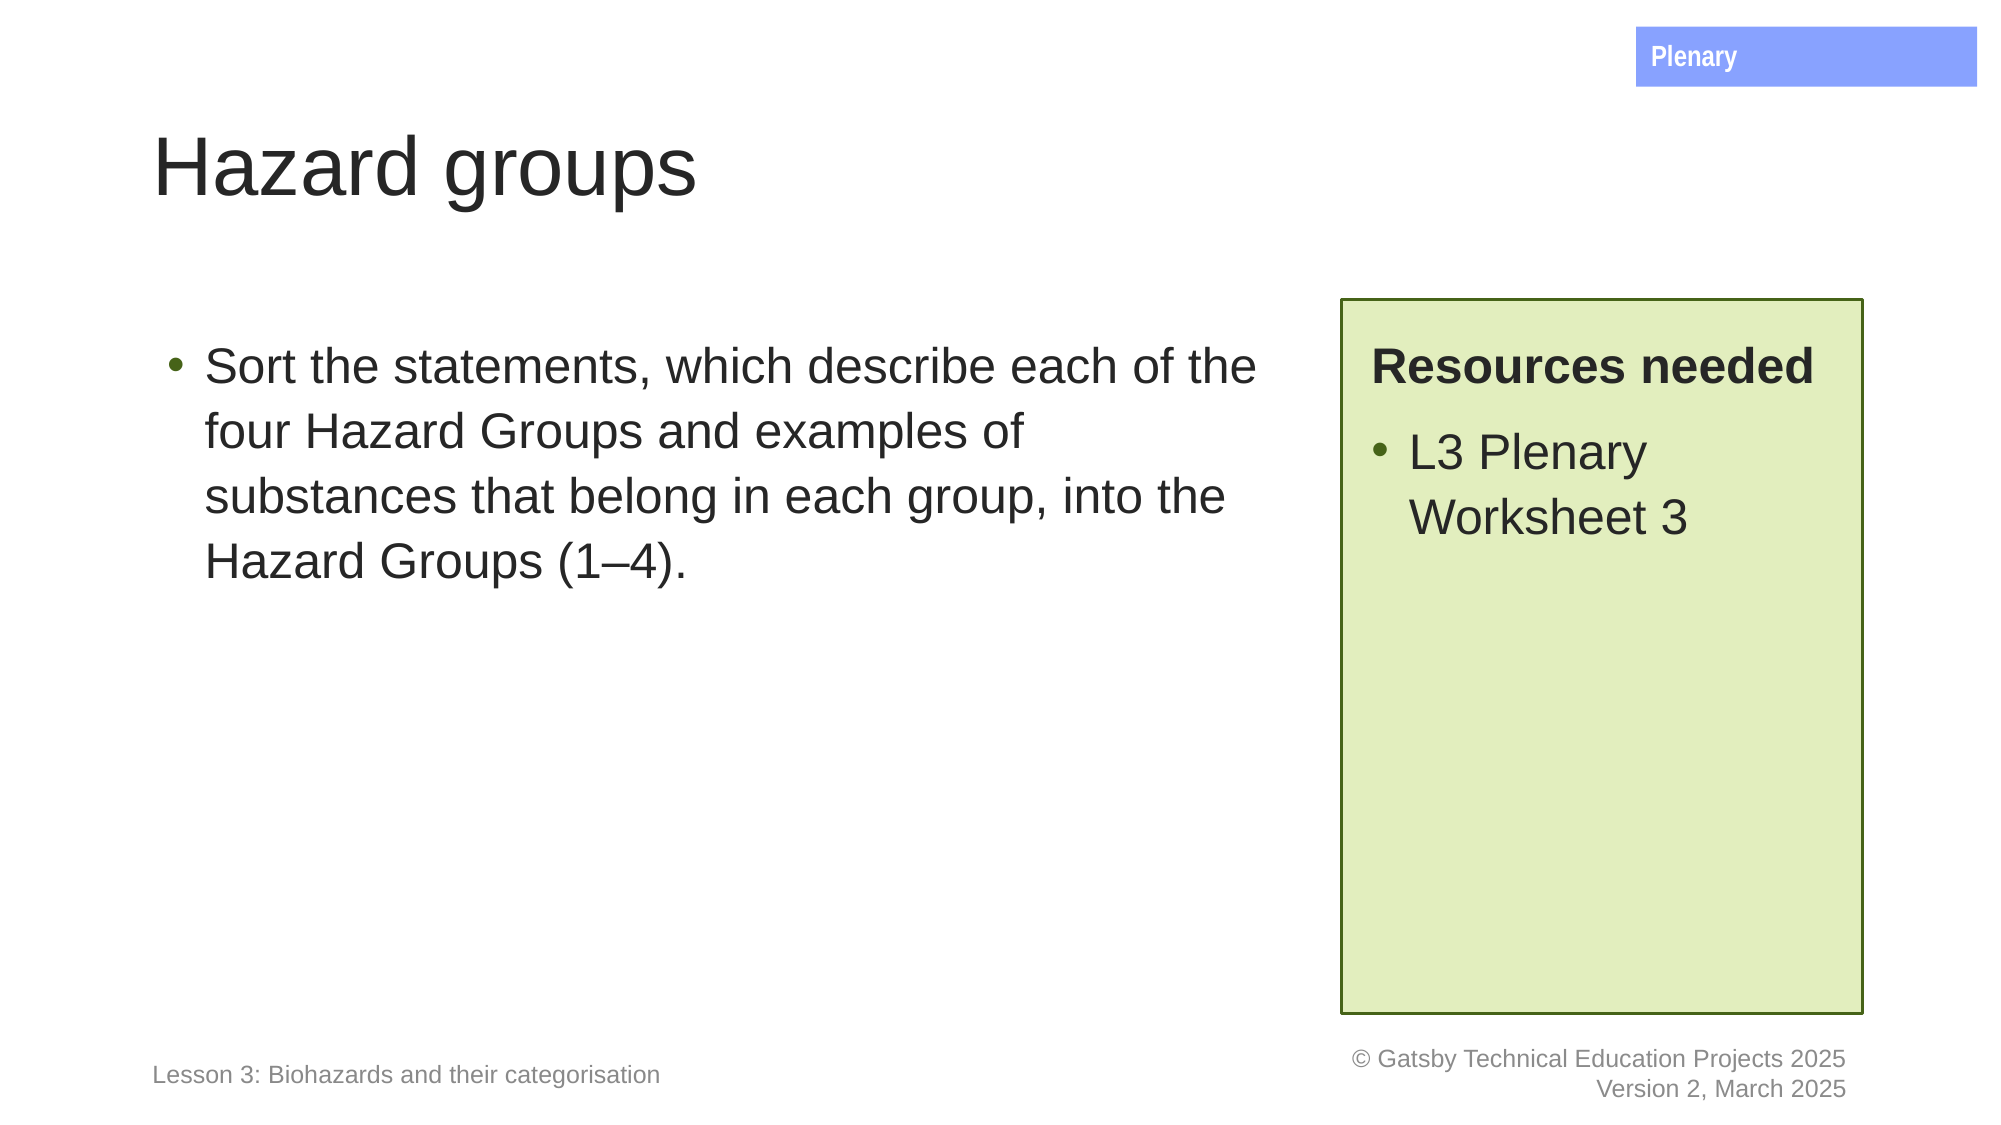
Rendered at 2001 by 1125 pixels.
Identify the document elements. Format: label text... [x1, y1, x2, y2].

list Resources needed L3 Plenary Worksheet 3 [1340, 298, 1864, 1015]
list Sort the statements, which describe each of the four Hazard Groups and examples of substances that belong in each group, into the Hazard Groups (1–4). [137, 299, 1300, 1014]
list Plenary [1636, 26, 1978, 87]
title Hazard groups [137, 59, 1863, 278]
list Lesson 3: Biohazards and their categorisation [137, 1042, 829, 1103]
